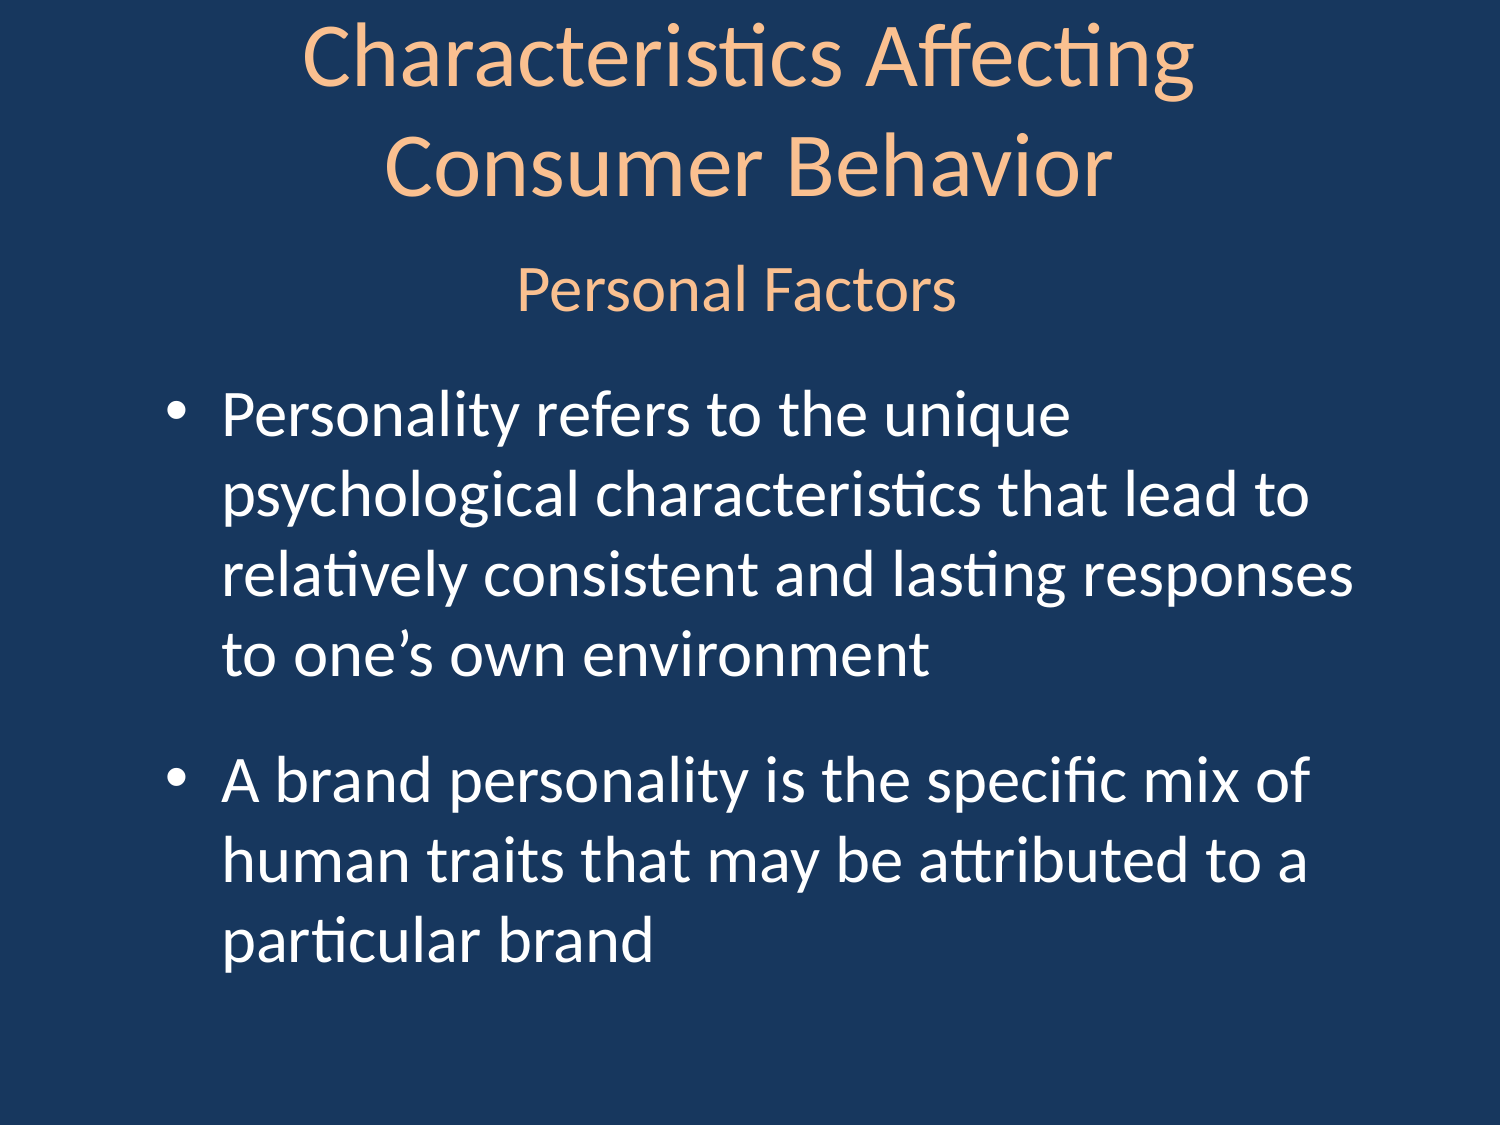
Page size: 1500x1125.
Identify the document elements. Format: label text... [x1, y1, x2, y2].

text_box Characteristics Affecting Consumer Behavior [112, 0, 1388, 223]
text_box A brand personality is the specific mix of human traits that may be attributed to a particular brand [150, 728, 1450, 984]
text_box Personal Factors [150, 237, 1325, 300]
text_box Personality refers to the unique psychological characteristics that lead to relatively consistent and lasting responses to one’s own environment [149, 362, 1425, 750]
